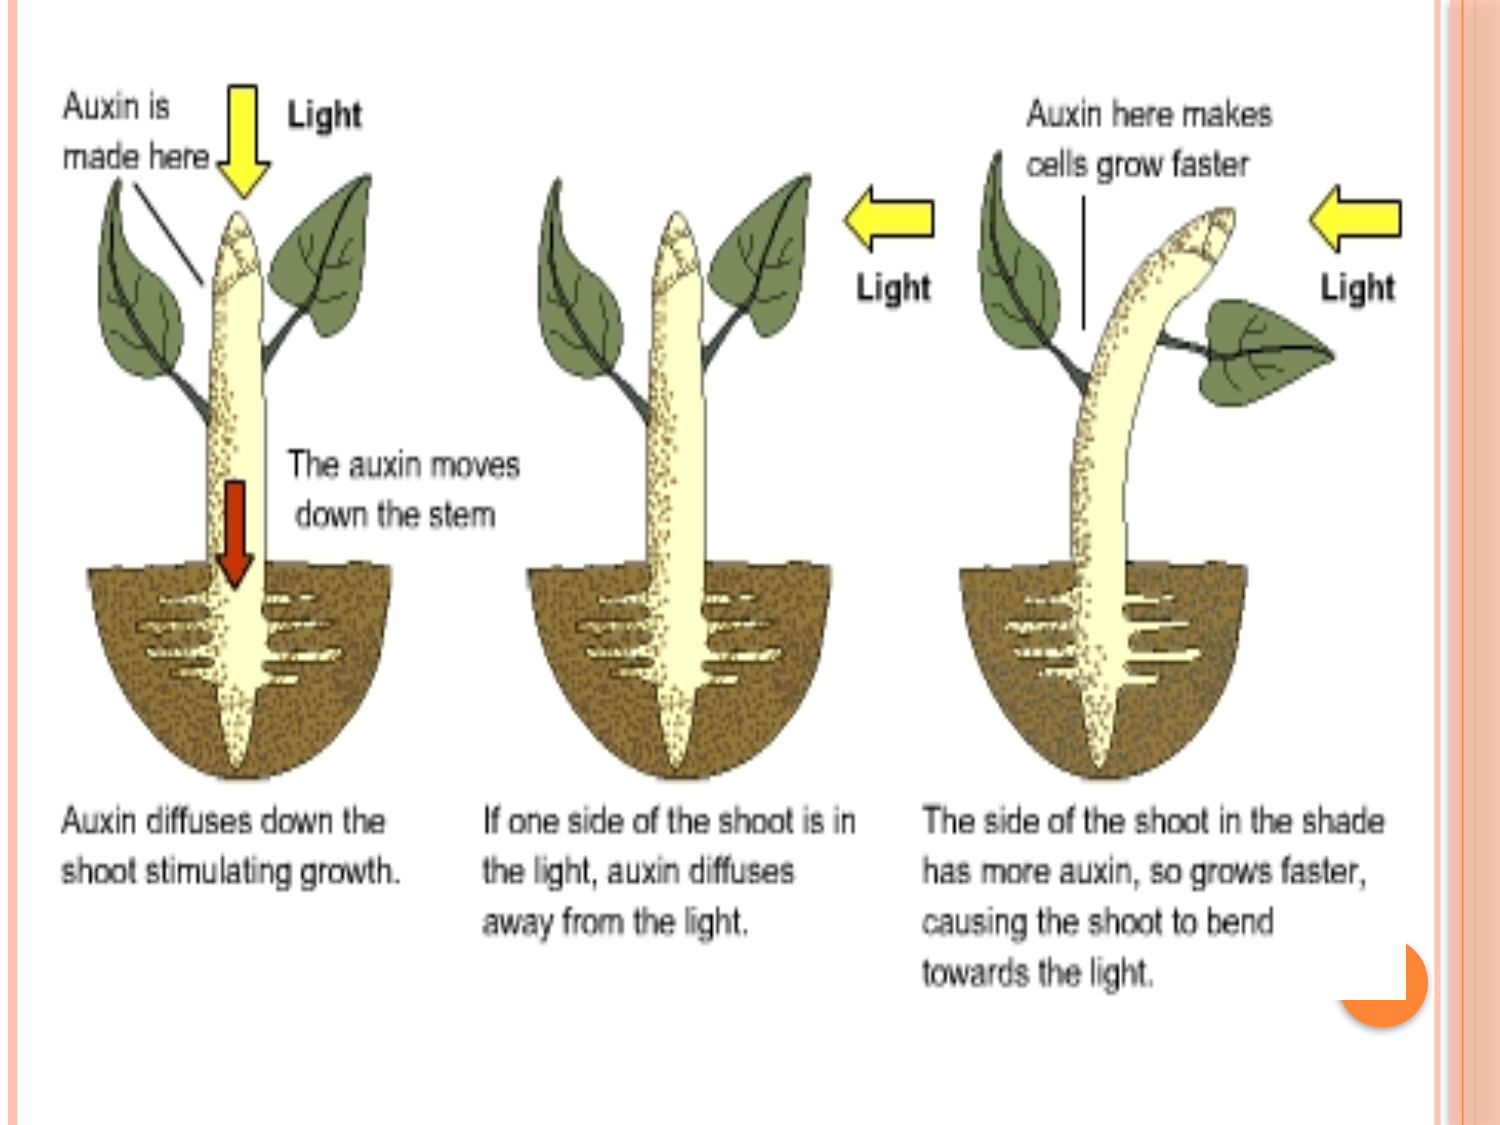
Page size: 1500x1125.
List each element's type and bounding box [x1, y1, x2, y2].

picture [52, 77, 1406, 1000]
